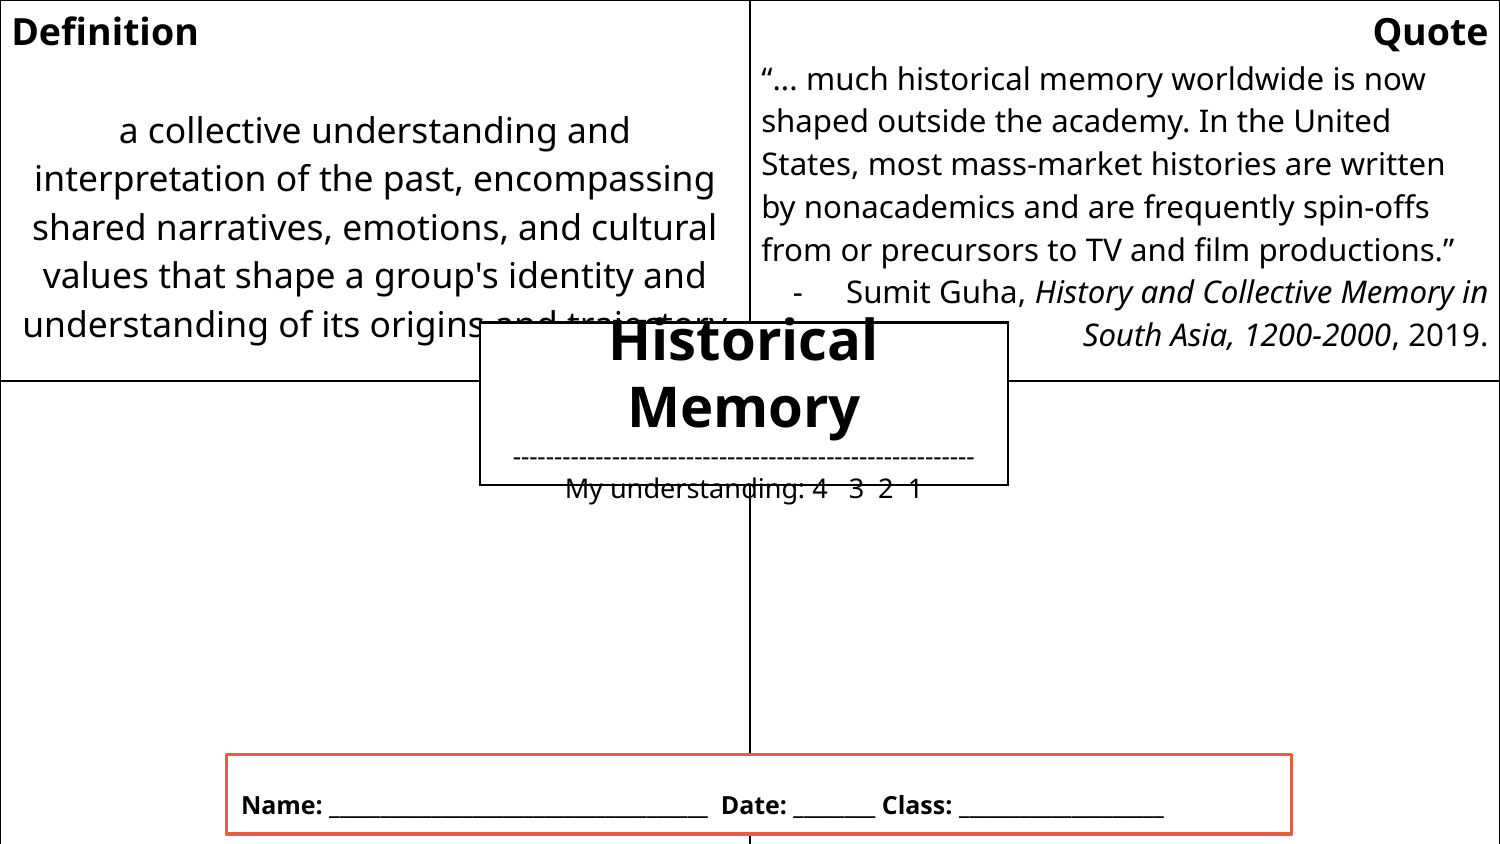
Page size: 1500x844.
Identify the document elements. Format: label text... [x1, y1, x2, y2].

text_box Name: _____________________________________ Date: ________ Class: ____________________ [226, 754, 1292, 834]
table_header Definition a collective understanding and interpretation of the past, encompassing shared narratives, emotions, and cultural values that shape a group's identity and understanding of its origins and trajectory [1, 1, 749, 380]
table_cell Illustration [1, 382, 749, 844]
table_header Quote “... much historical memory worldwide is now shaped outside the academy. In the United States, most mass-market histories are written by nonacademics and are frequently spin-offs from or precursors to TV and film productions.” Sumit Guha, History and Collective Memory in South Asia, 1200-2000, 2019. [751, 1, 1499, 380]
table_cell Question [751, 382, 1499, 844]
text_box Historical Memory -------------------------------------------------------- My understanding: 4 3 2 1 [480, 322, 1008, 486]
